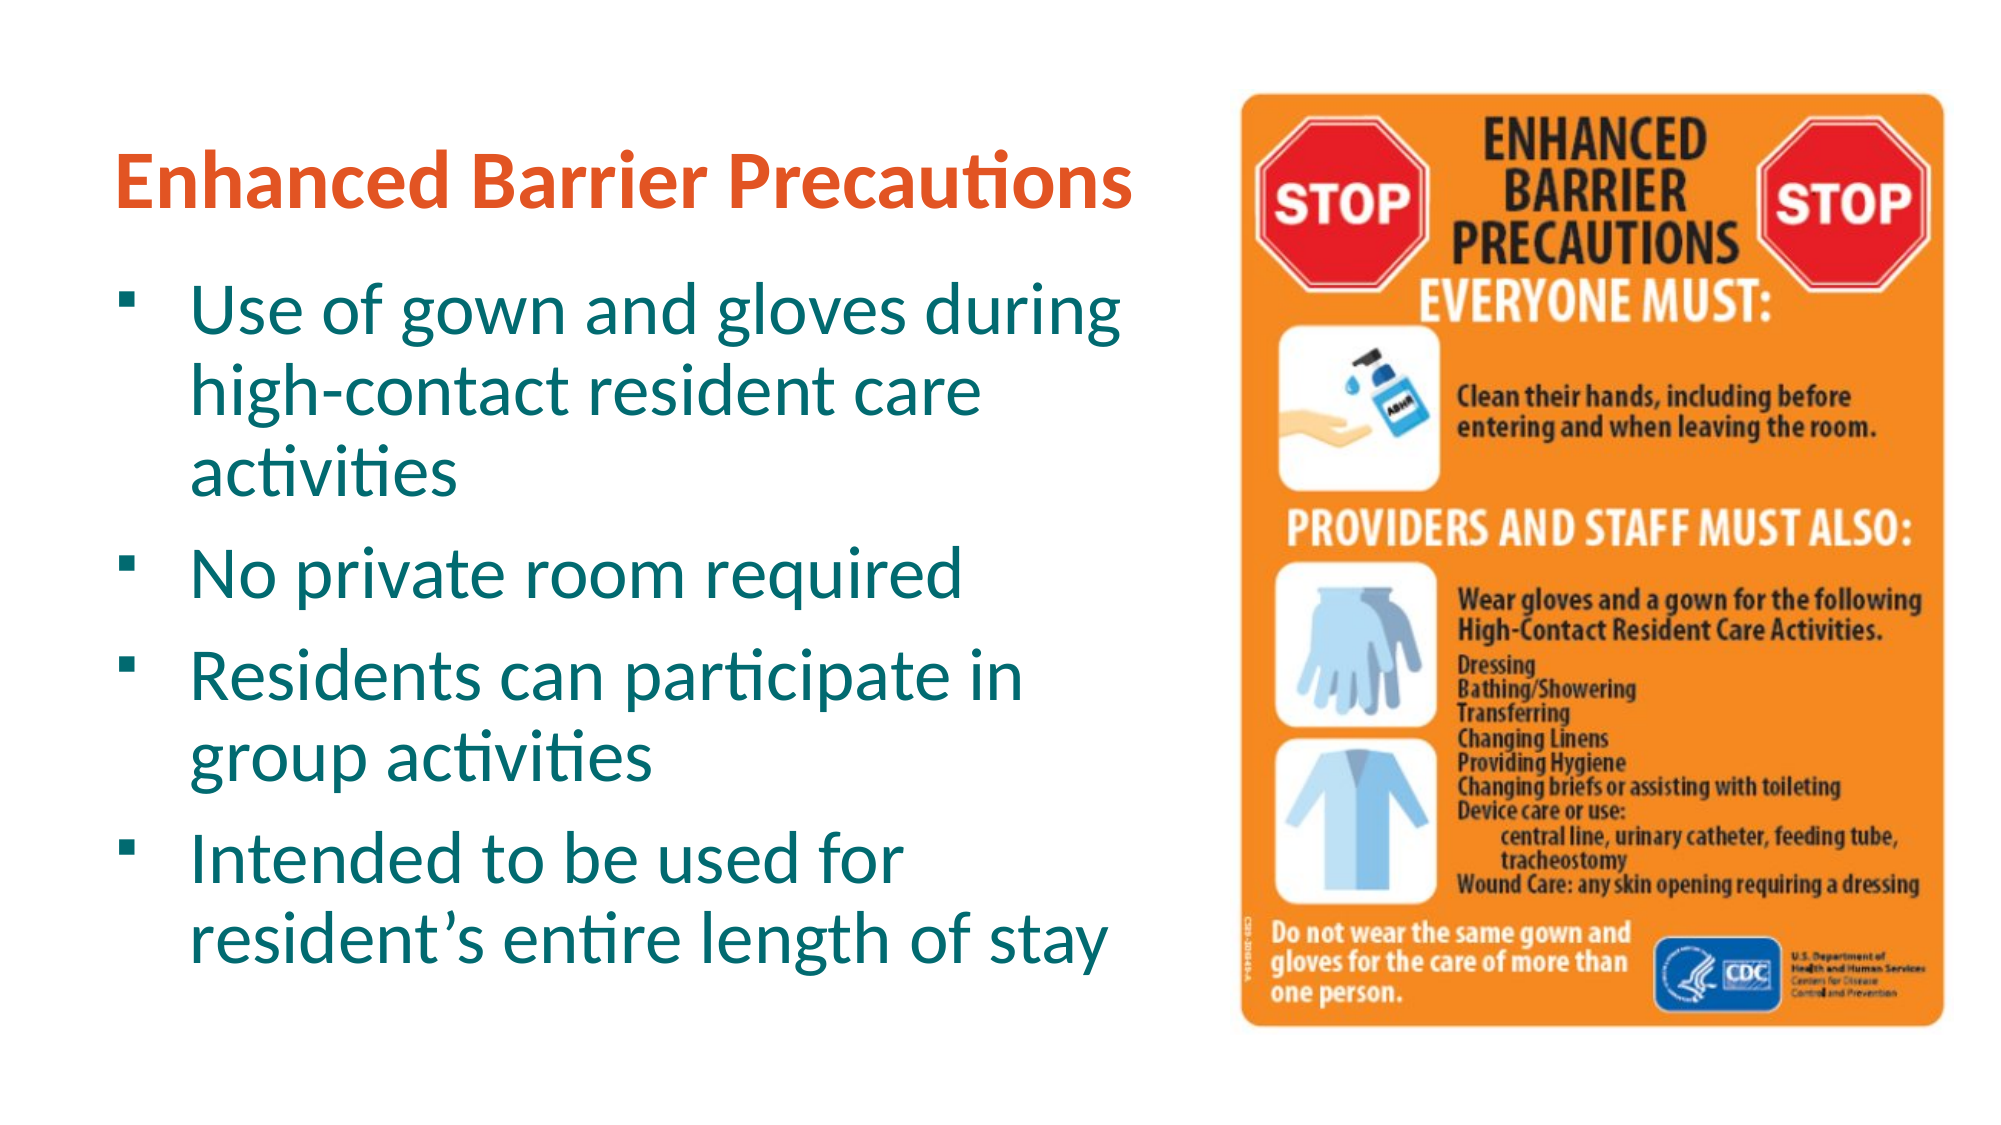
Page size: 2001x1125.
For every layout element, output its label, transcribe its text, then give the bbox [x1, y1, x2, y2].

list Use of gown and gloves during high-contact resident care activities No private room required Residents can participate in group activities Intended to be used for resident’s entire length of stay [99, 262, 1230, 950]
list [1230, 89, 1954, 1035]
title Enhanced Barrier Precautions [99, 45, 1900, 233]
